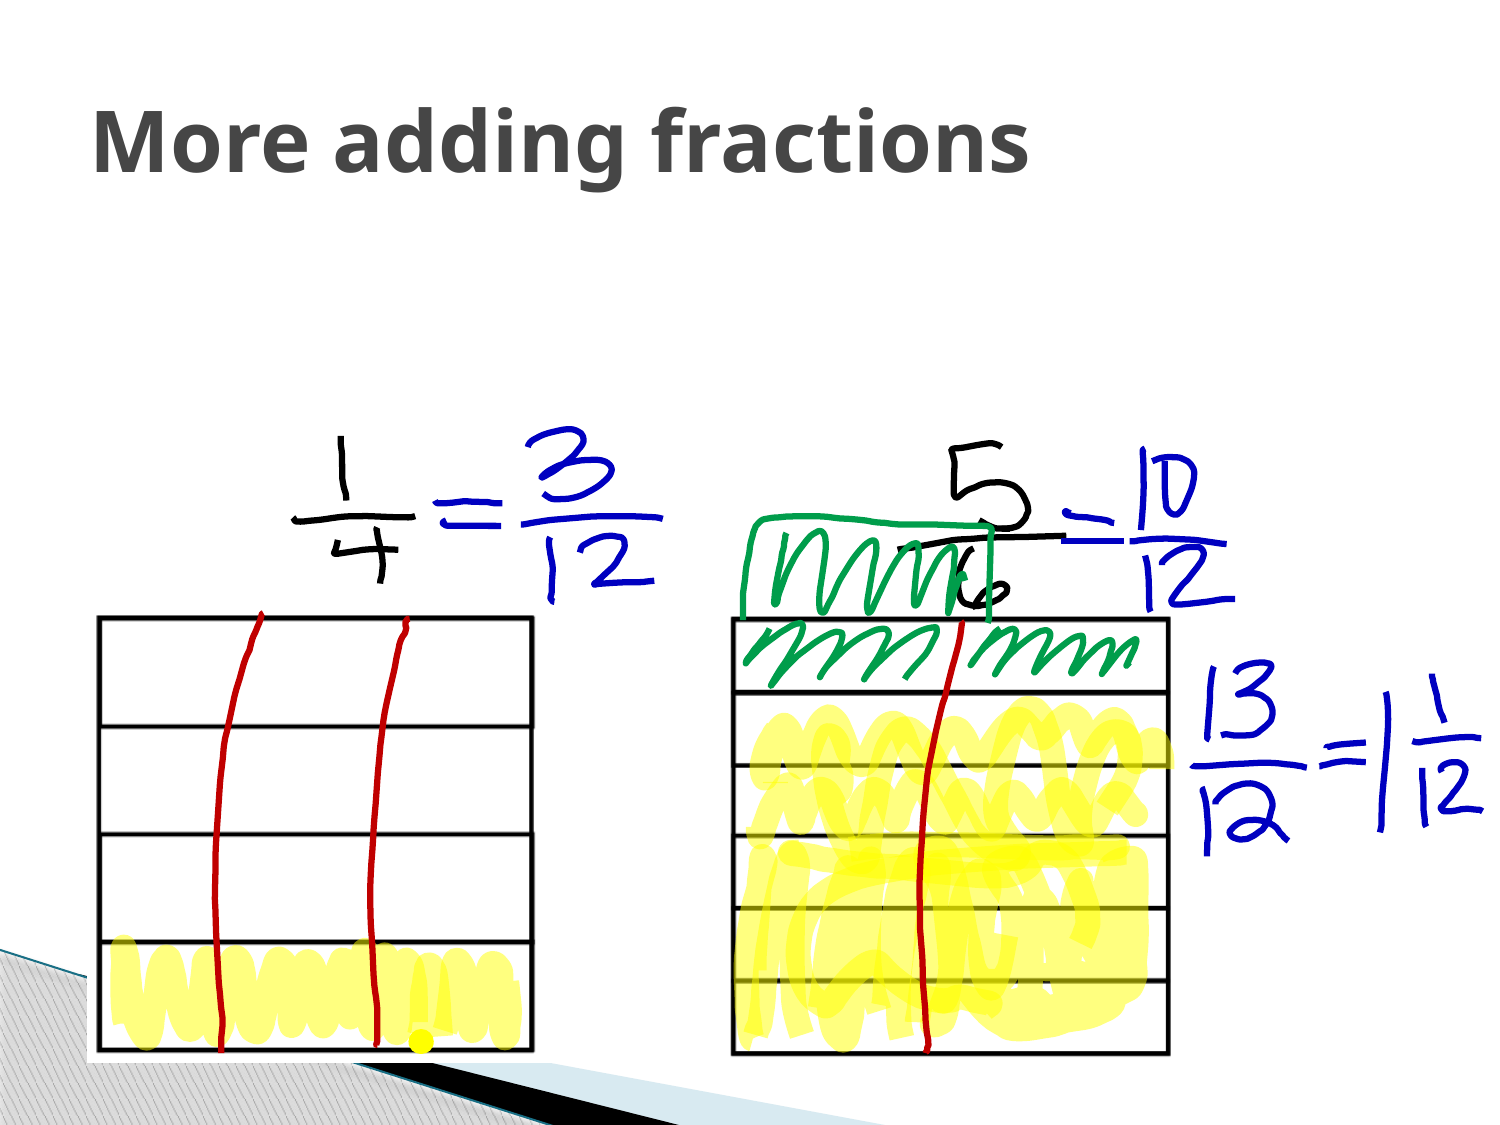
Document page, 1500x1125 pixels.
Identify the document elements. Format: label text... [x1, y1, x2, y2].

text_box [548, 536, 555, 603]
text_box [773, 530, 966, 612]
text_box [1201, 788, 1210, 857]
text_box [1206, 666, 1215, 741]
text_box [1379, 691, 1389, 833]
title More adding fractions [75, 45, 1425, 233]
text_box [520, 515, 663, 526]
text_box [579, 535, 655, 586]
text_box [292, 515, 416, 523]
text_box [1412, 736, 1482, 744]
picture [724, 612, 1179, 1063]
text_box [1220, 661, 1274, 737]
text_box [527, 428, 613, 500]
text_box [442, 519, 502, 527]
text_box [742, 515, 993, 612]
text_box [333, 539, 378, 555]
text_box [1431, 673, 1446, 723]
text_box [381, 546, 399, 551]
text_box [992, 534, 1067, 542]
text_box [1325, 741, 1366, 749]
text_box [375, 527, 384, 584]
text_box [950, 442, 1029, 530]
text_box [1064, 510, 1115, 524]
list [87, 612, 562, 1063]
text_box [1161, 546, 1236, 606]
text_box [1151, 456, 1195, 516]
text_box [434, 500, 503, 505]
text_box [340, 435, 348, 501]
text_box [1190, 761, 1307, 769]
text_box [1439, 761, 1483, 813]
text_box [1319, 760, 1366, 768]
text_box [1214, 782, 1289, 842]
text_box [1129, 537, 1227, 545]
text_box [1144, 555, 1152, 612]
text_box [990, 582, 1008, 605]
text_box [1421, 767, 1427, 828]
text_box [1140, 447, 1146, 531]
